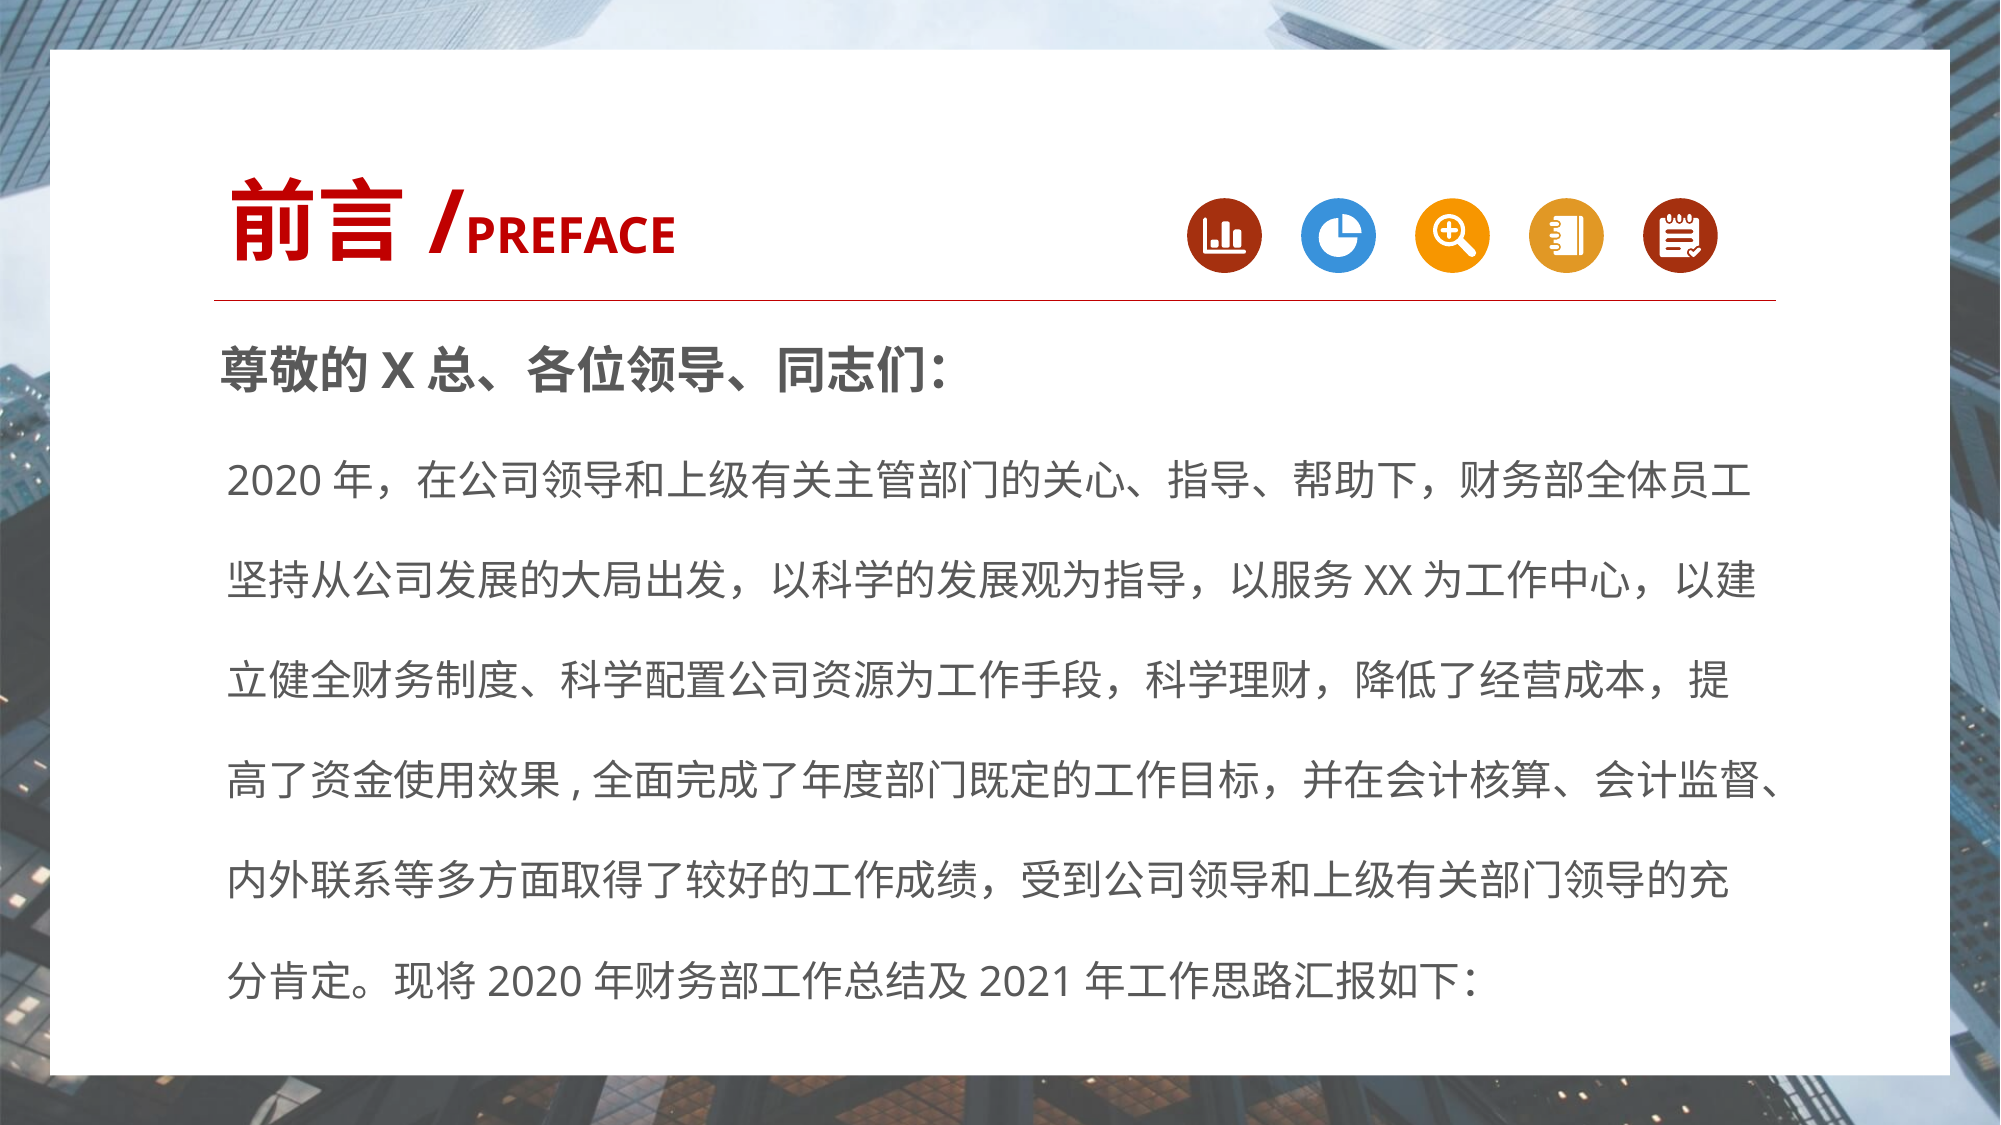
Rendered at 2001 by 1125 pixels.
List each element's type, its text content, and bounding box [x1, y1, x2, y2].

text_box 前言/PREFACE [214, 162, 708, 273]
text_box 尊敬的X总、各位领导、同志们： [204, 331, 992, 407]
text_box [1643, 198, 1718, 273]
text_box 例如：报销会议费未附会议通知，培训旅费不附培训文件；专家评审费不在会议费中列支，未附发放表，也无专家领取签字；发放实物福利费无发放明细表。 [0, 0, 2000, 1125]
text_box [1301, 198, 1376, 273]
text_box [1187, 198, 1262, 273]
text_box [1529, 198, 1604, 273]
text_box 2020年，在公司领导和上级有关主管部门的关心、指导、帮助下，财务部全体员工 坚持从公司发展的大局出发，以科学的发展观为指导，以服务XX为工作中心，以建 立健全财务制度、科学配置公司资源为工作手段，科学理财，降低了经营成本，提 高了资金使用效果,全面完成了年度部门既定的工作目标，并在会计核算、会计监督、 内外联系等多方面取得了较好的工作成绩，受到公司领导和上级有关部门领导的充 分肯定。现将2020年财务部工作总结及2021年工作思路汇报如下： [211, 396, 1776, 1012]
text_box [1415, 198, 1490, 273]
